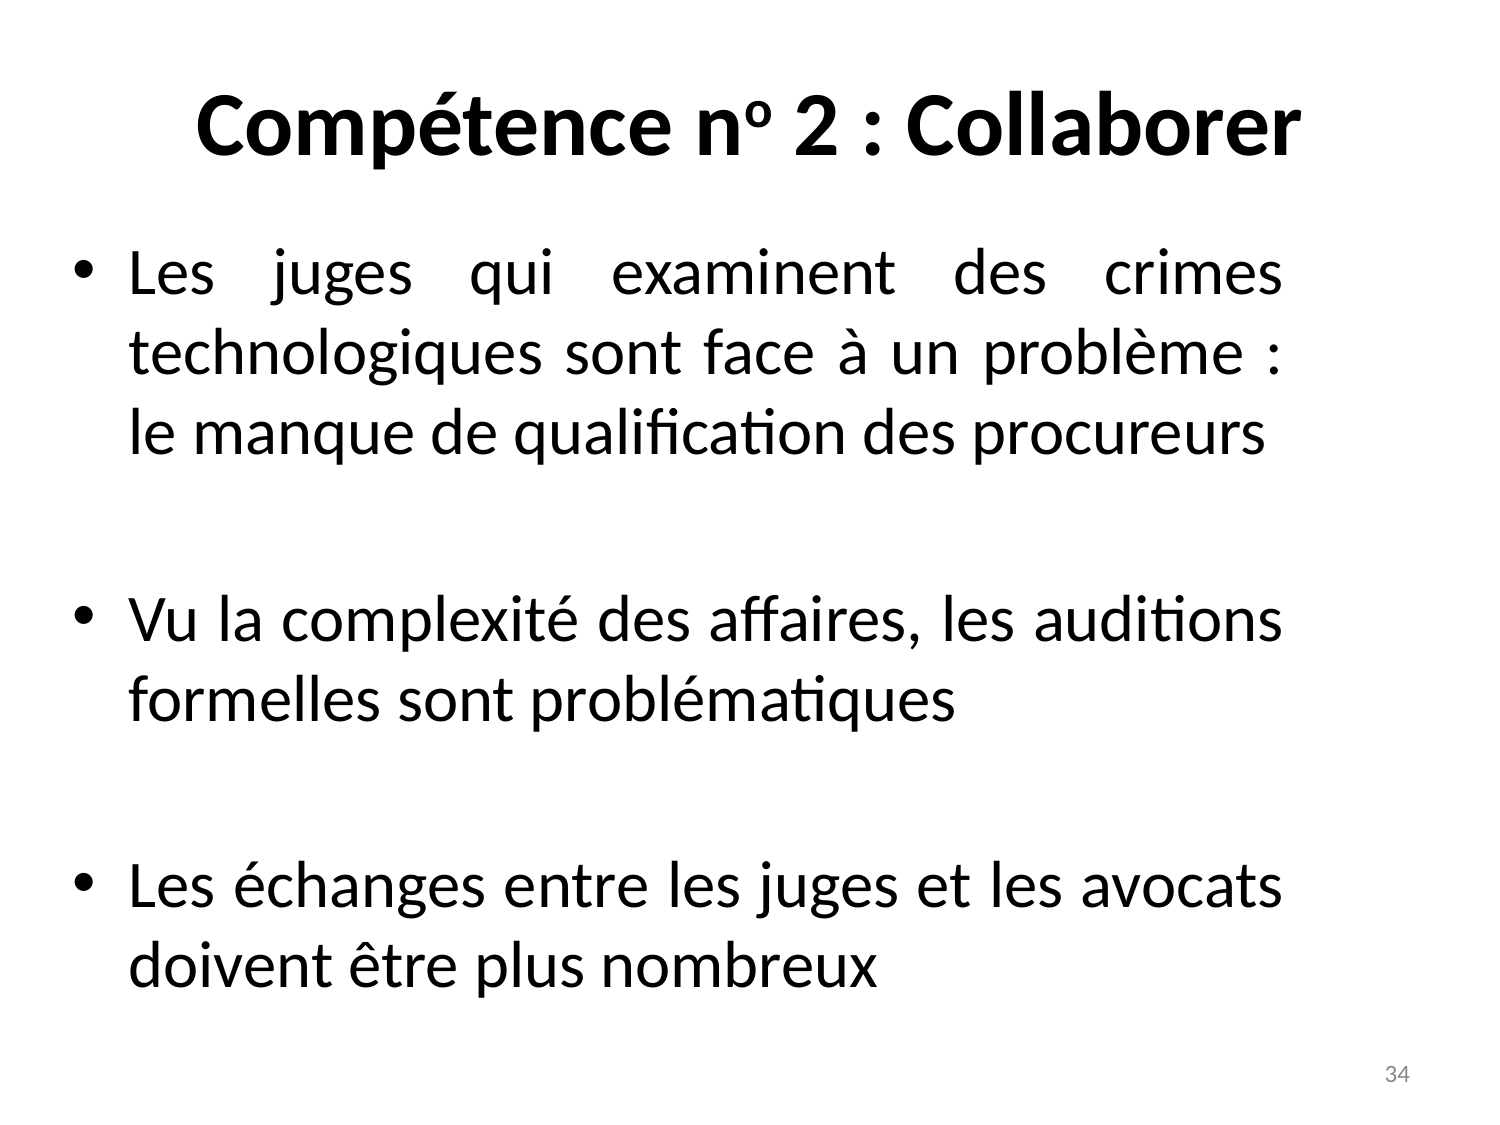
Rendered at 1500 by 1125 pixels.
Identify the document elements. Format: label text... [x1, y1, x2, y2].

slide_number 34 [1074, 1042, 1425, 1103]
text_box Les juges qui examinent des crimes technologiques sont face à un problème : le manque de qualification des procureurs Vu la complexité des affaires, les auditions formelles sont problématiques Les échanges entre les juges et les avocats doivent être plus nombreux [57, 220, 1300, 1097]
title Compétence no 2 : Collaborer [75, 24, 1425, 213]
